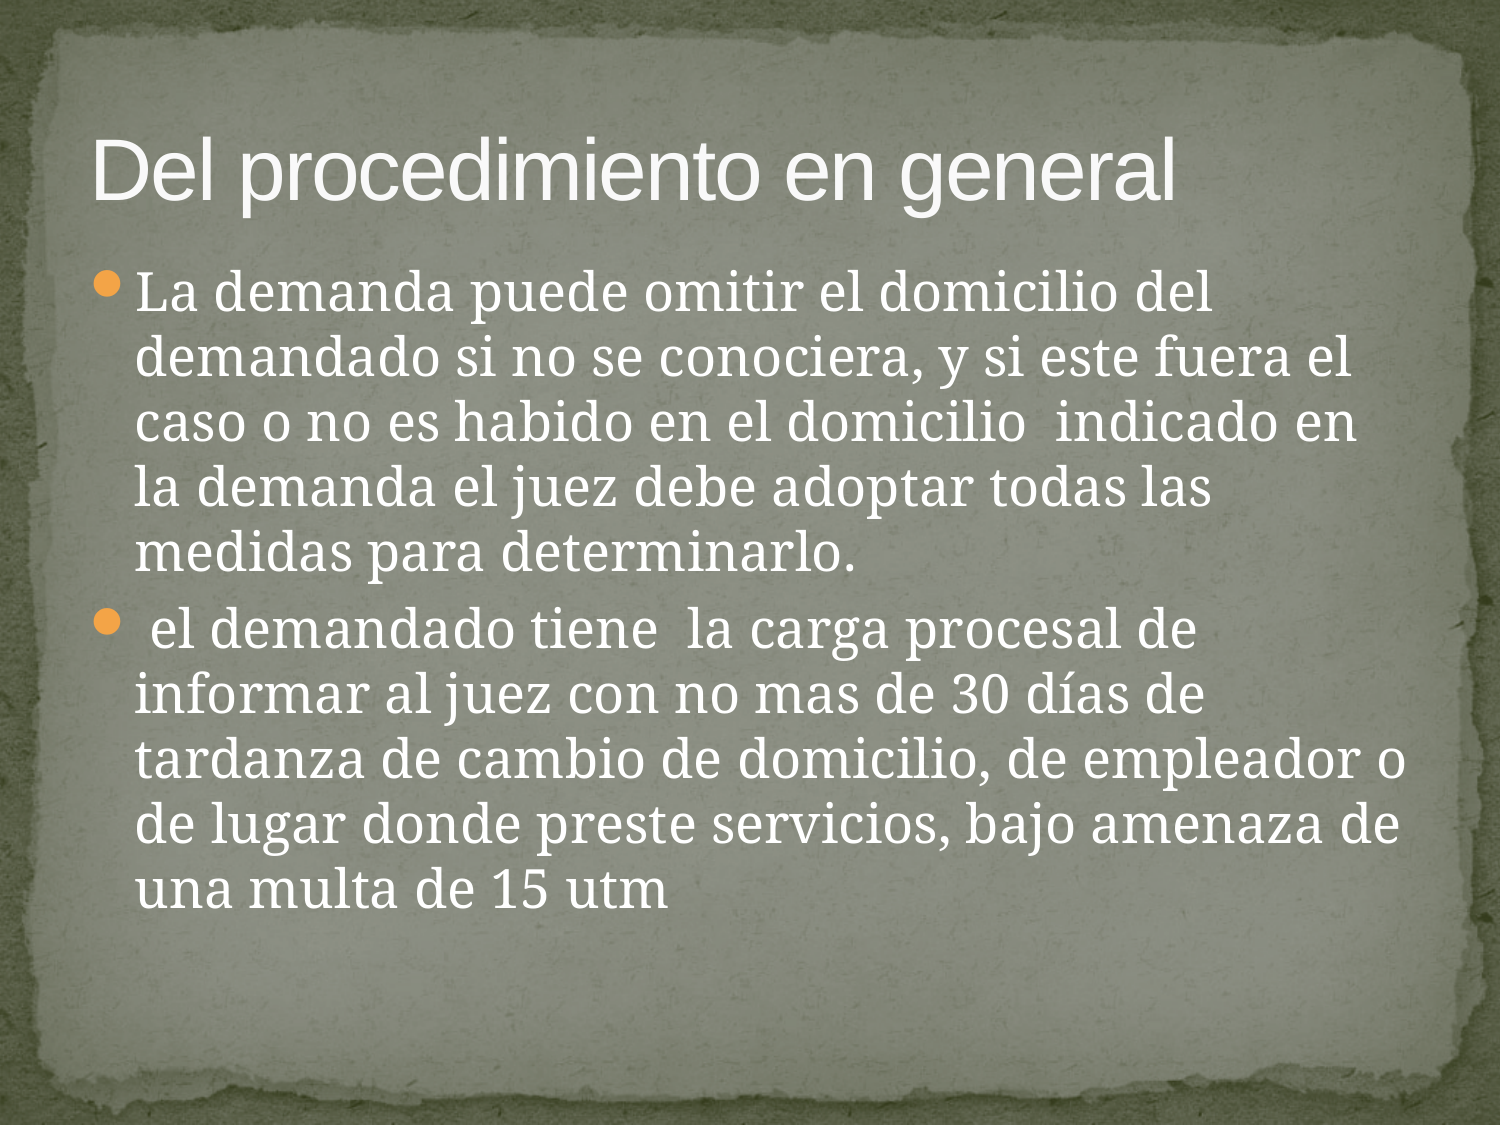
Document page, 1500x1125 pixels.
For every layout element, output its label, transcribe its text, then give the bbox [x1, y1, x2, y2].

list La demanda puede omitir el domicilio del demandado si no se conociera, y si este fuera el caso o no es habido en el domicilio indicado en la demanda el juez debe adoptar todas las medidas para determinarlo. el demandado tiene la carga procesal de informar al juez con no mas de 30 días de tardanza de cambio de domicilio, de empleador o de lugar donde preste servicios, bajo amenaza de una multa de 15 utm [75, 249, 1425, 1000]
title Del procedimiento en general [74, 24, 1425, 225]
